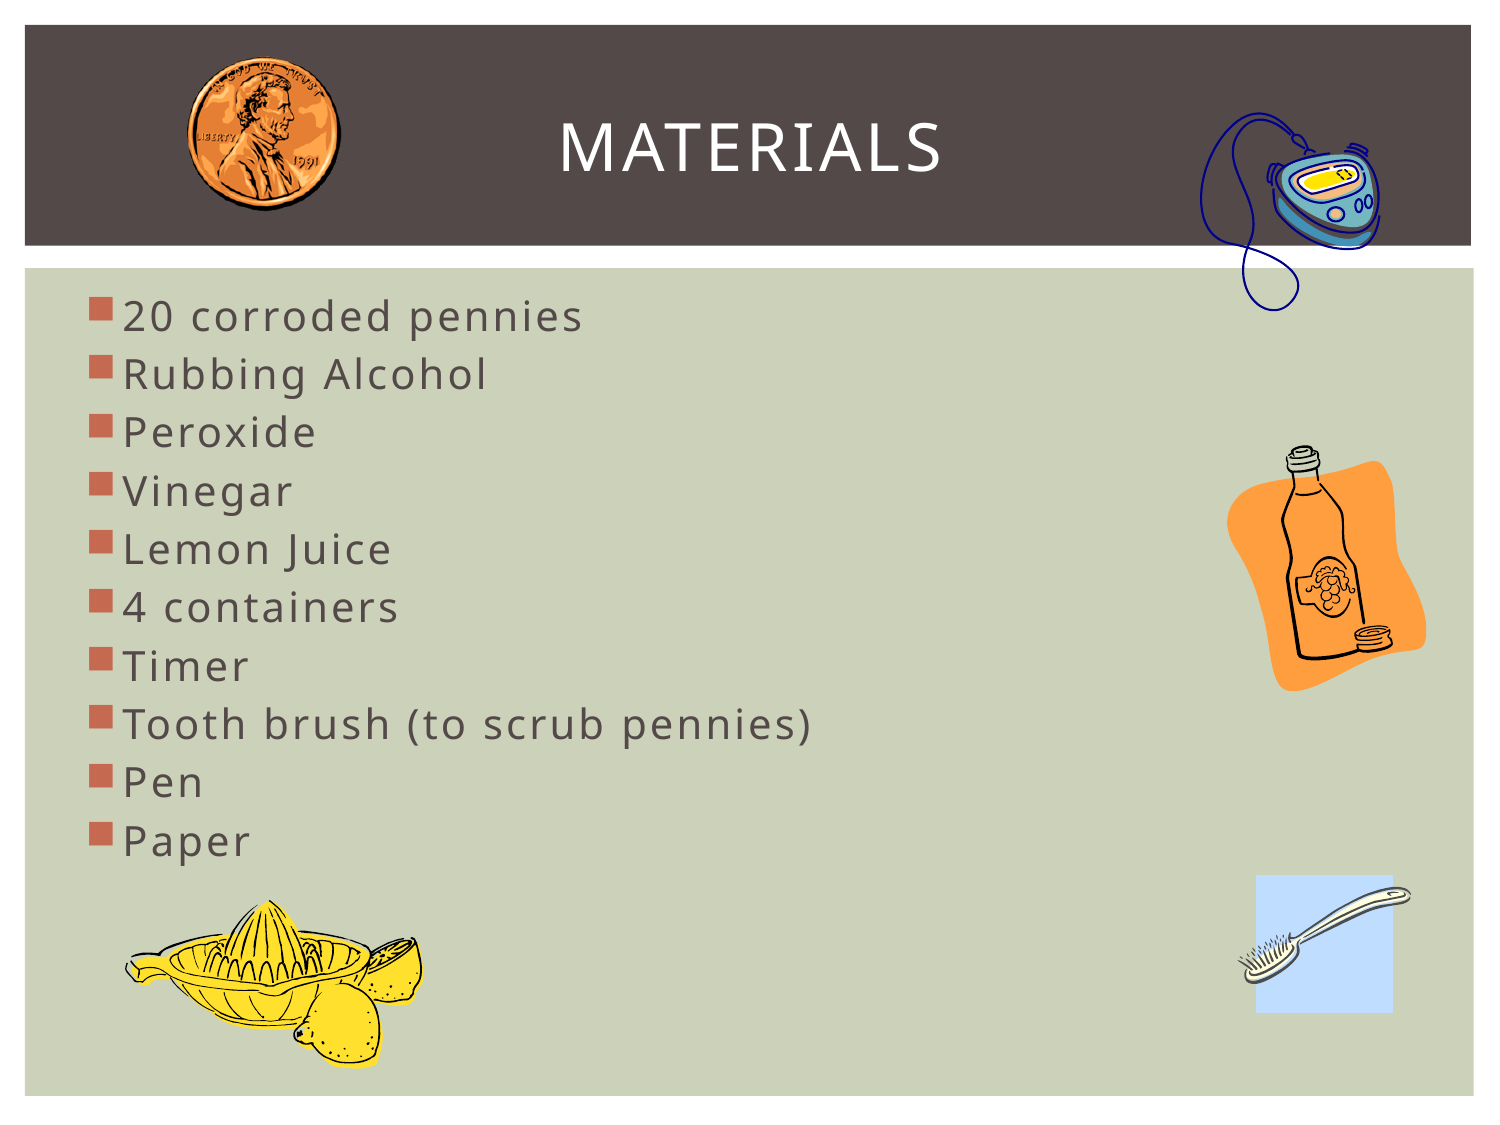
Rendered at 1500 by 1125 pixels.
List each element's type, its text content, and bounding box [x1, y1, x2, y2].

picture [187, 55, 342, 213]
picture [124, 899, 424, 1070]
picture [1237, 443, 1411, 681]
picture [1199, 112, 1381, 312]
title materials [62, 58, 1438, 232]
list 20 corroded pennies Rubbing Alcohol Peroxide Vinegar Lemon Juice 4 containers Timer Tooth brush (to scrub pennies) Pen Paper [62, 281, 1442, 1005]
picture [1237, 874, 1412, 1014]
